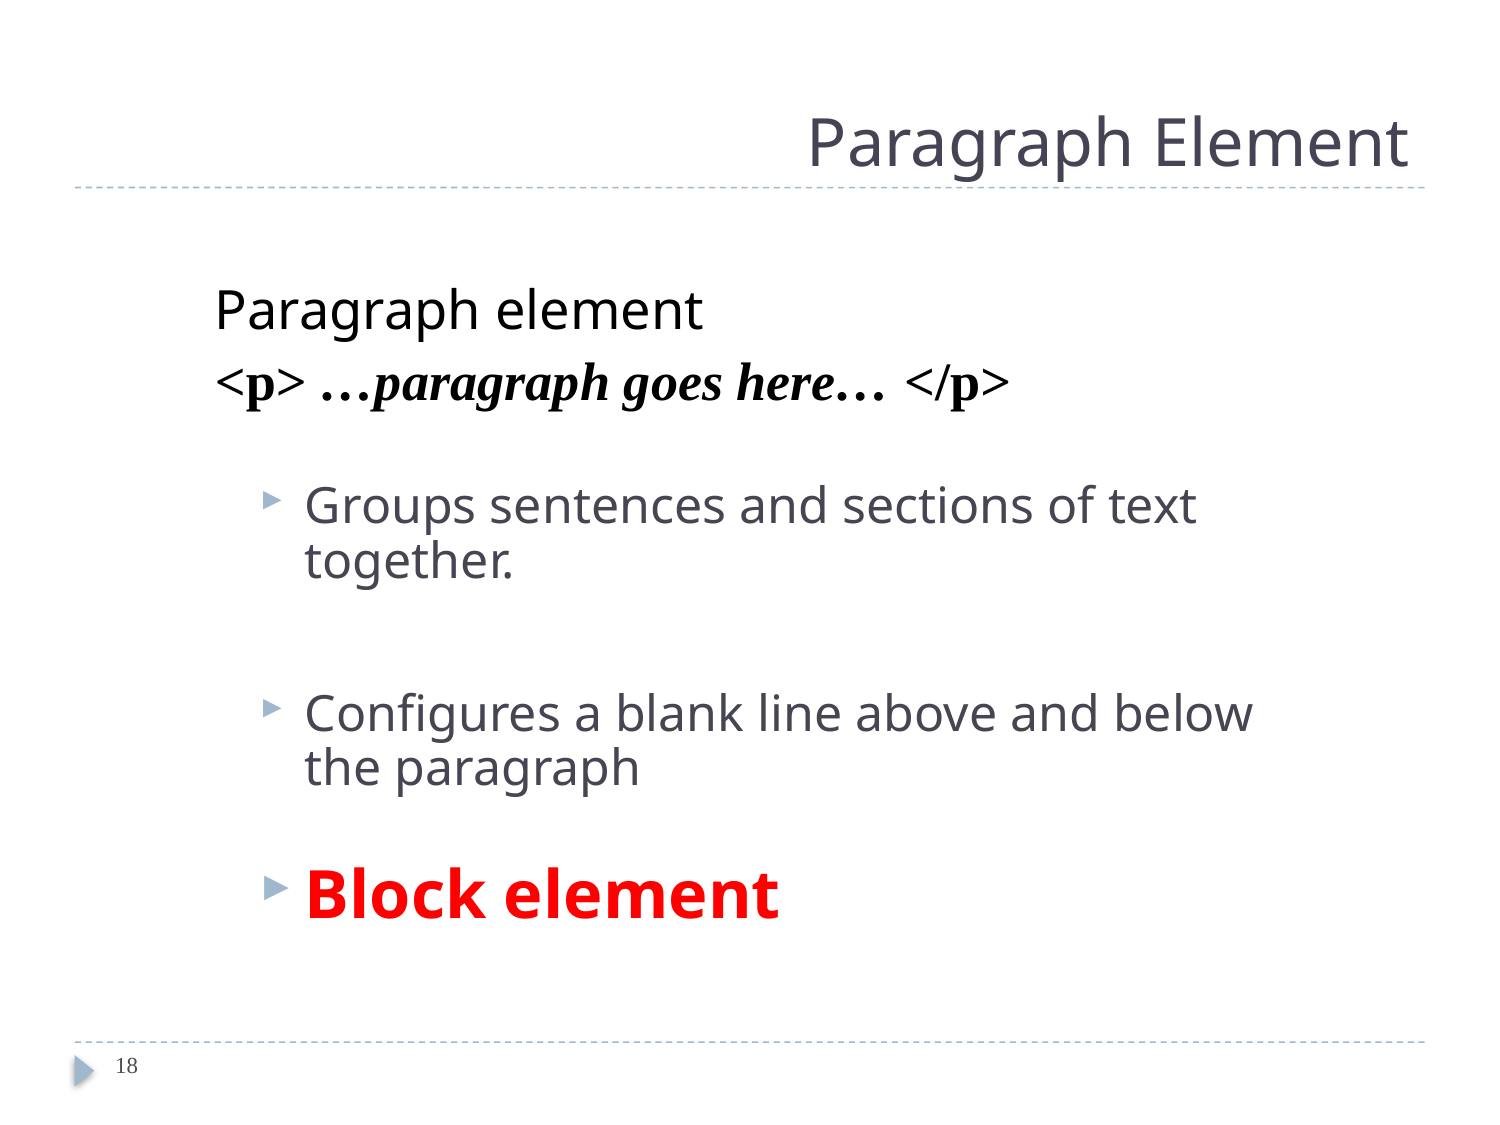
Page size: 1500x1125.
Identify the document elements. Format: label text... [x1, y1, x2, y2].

list Paragraph element <p> …paragraph goes here… </p> Groups sentences and sections of text together. Configures a blank line above and below the paragraph Block element [200, 275, 1350, 963]
slide_number 18 [100, 1042, 426, 1103]
title Paragraph Element [75, 24, 1425, 188]
